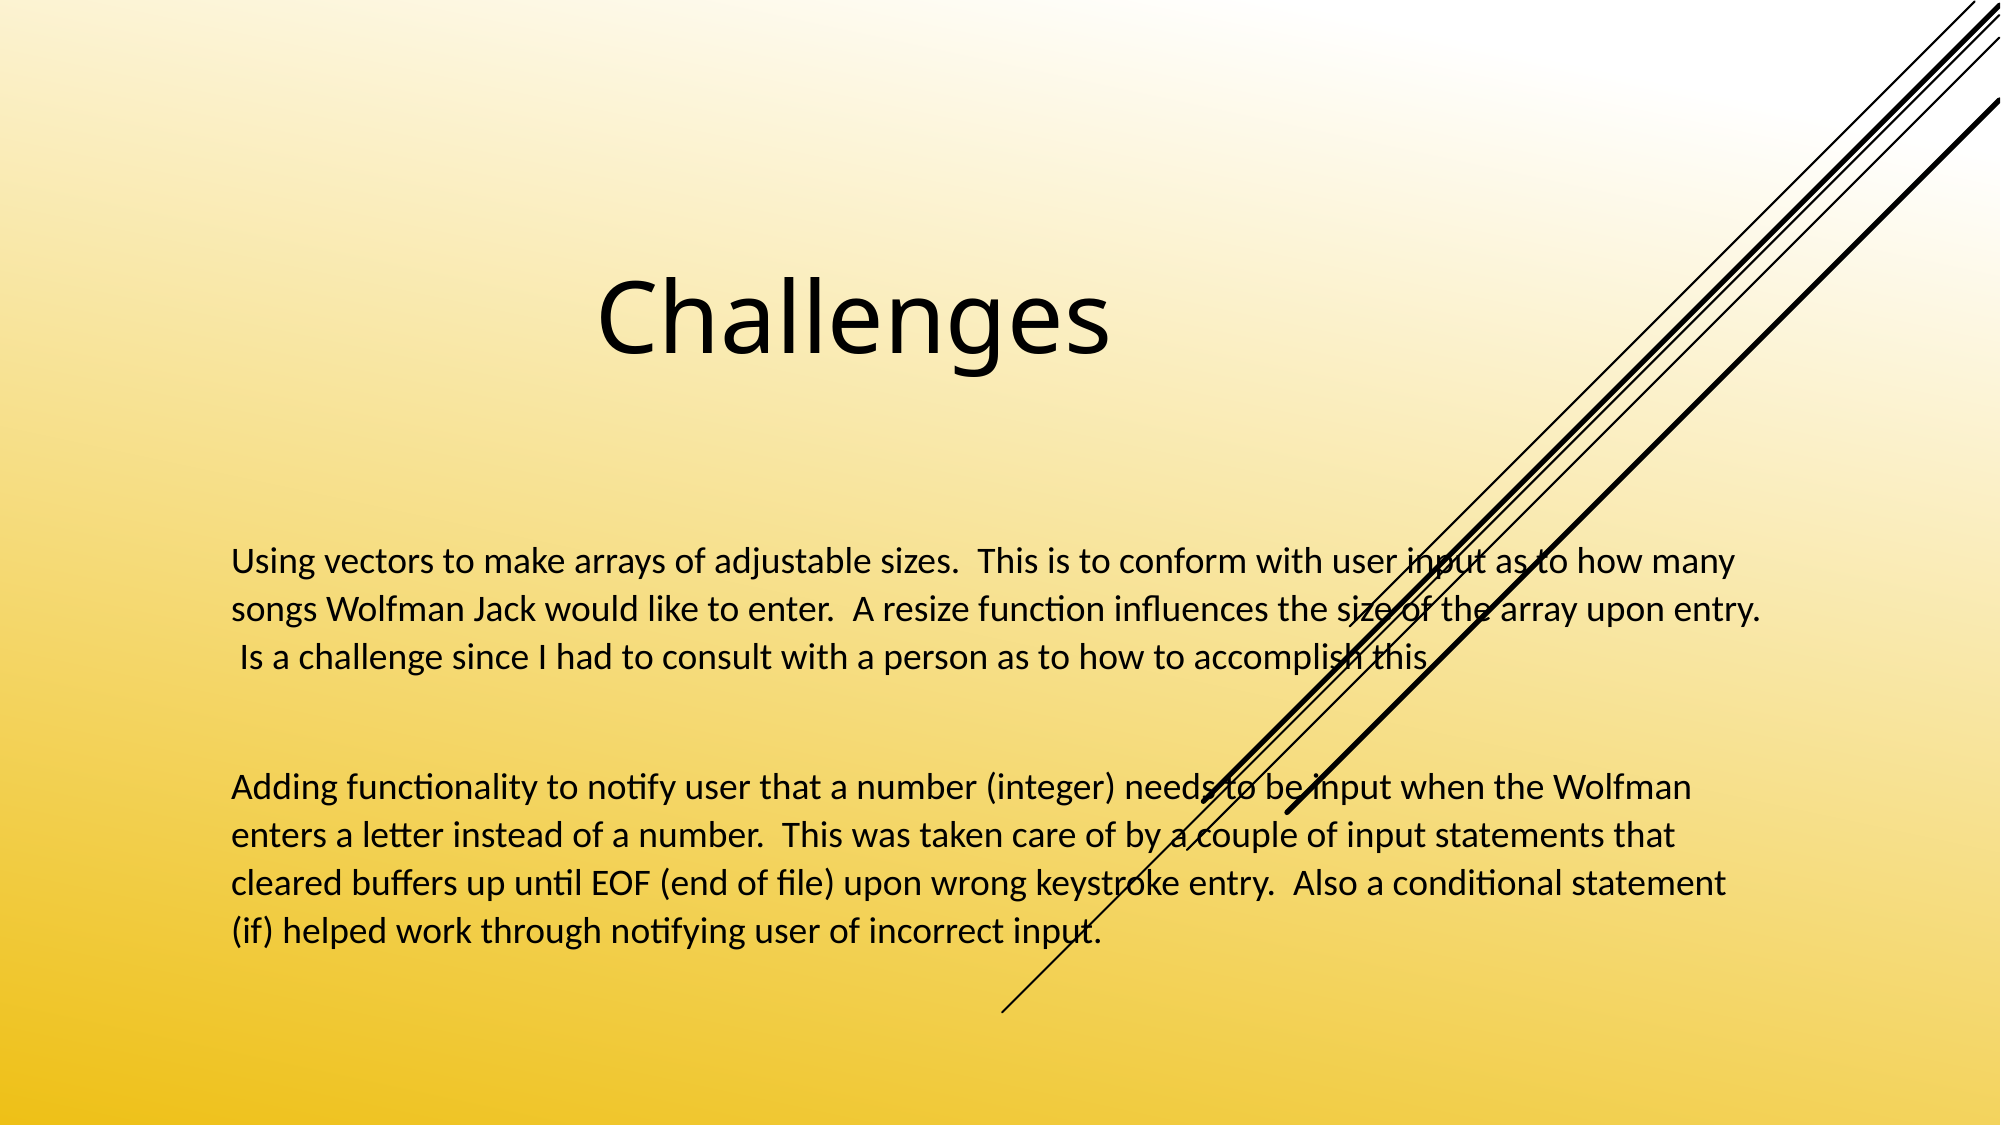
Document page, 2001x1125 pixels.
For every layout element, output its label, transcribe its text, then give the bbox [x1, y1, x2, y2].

title Challenges [580, 0, 1894, 382]
text_box Using vectors to make arrays of adjustable sizes. This is to conform with user input as to how many songs Wolfman Jack would like to enter. A resize function influences the size of the array upon entry. Is a challenge since I had to consult with a person as to how to accomplish this. Adding functionality to notify user that a number (integer) needs to be input when the Wolfman enters a letter instead of a number. This was taken care of by a couple of input statements that cleared buffers up until EOF (end of file) upon wrong keystroke entry. Also a conditional statement (if) helped work through notifying user of incorrect input. [216, 525, 1784, 959]
